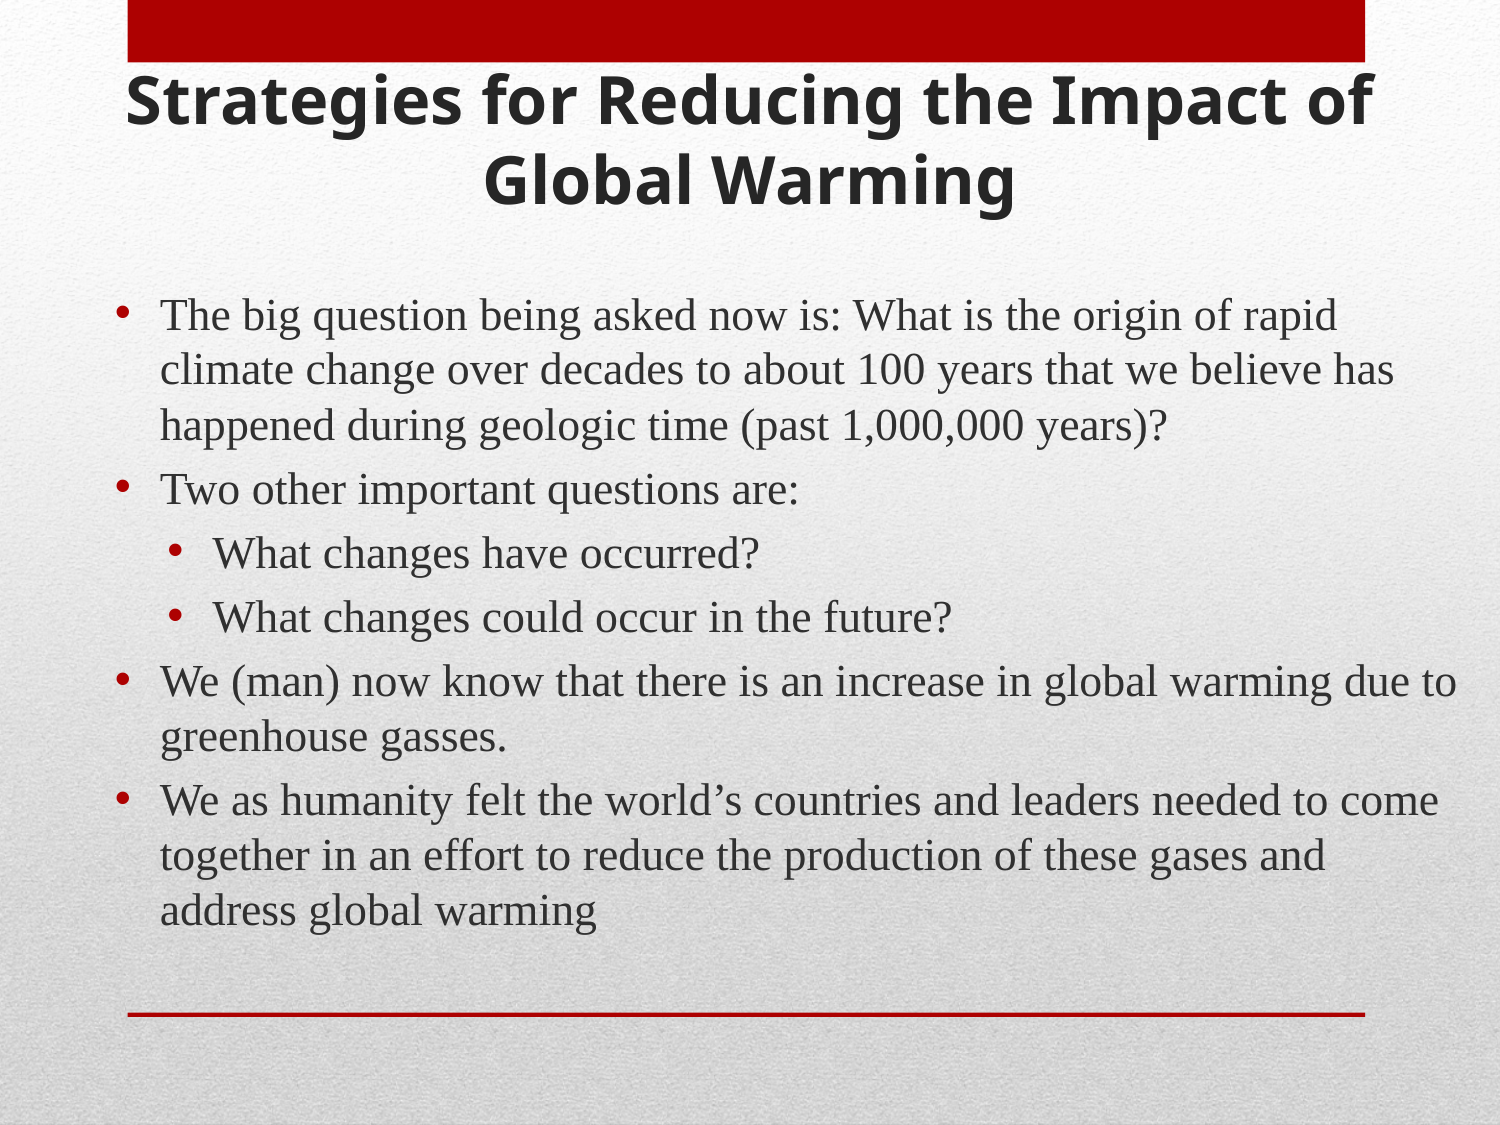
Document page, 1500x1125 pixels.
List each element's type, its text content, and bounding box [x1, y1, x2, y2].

title Strategies for Reducing the Impact of Global Warming [37, 62, 1463, 225]
list The big question being asked now is: What is the origin of rapid climate change over decades to about 100 years that we believe has happened during geologic time (past 1,000,000 years)? Two other important questions are: What changes have occurred? What changes could occur in the future? We (man) now know that there is an increase in global warming due to greenhouse gasses. We as humanity felt the world’s countries and leaders needed to come together in an effort to reduce the production of these gases and address global warming [99, 237, 1475, 1013]
